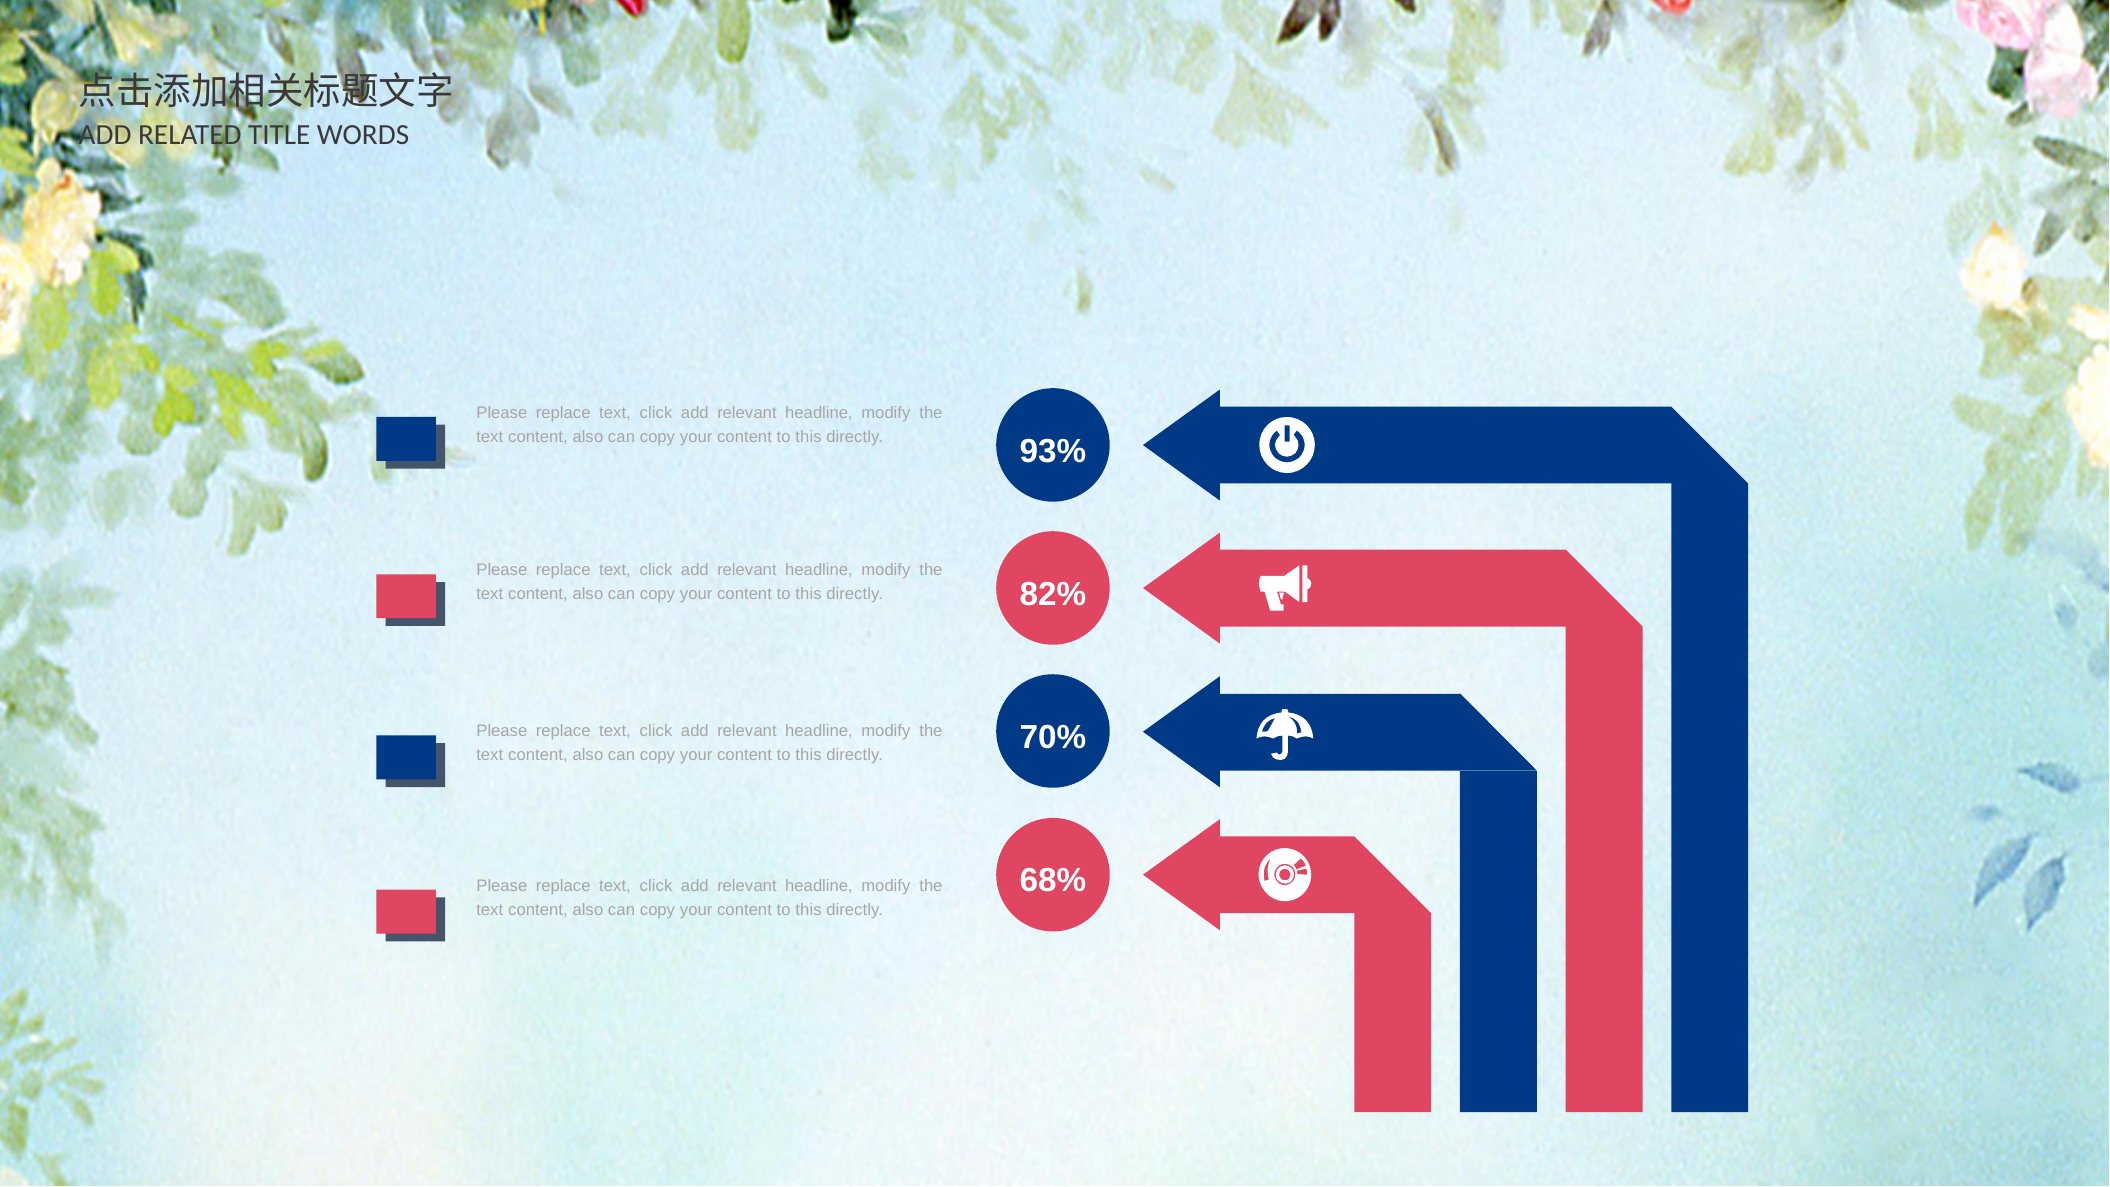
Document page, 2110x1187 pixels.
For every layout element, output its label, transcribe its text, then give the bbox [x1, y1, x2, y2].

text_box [376, 735, 446, 788]
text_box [376, 574, 446, 626]
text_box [376, 889, 446, 942]
text_box Please replace text, click add relevant headline, modify the text content, also can copy your content to this directly. [461, 863, 959, 926]
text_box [1142, 389, 1749, 1112]
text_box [376, 416, 446, 469]
text_box Please replace text, click add relevant headline, modify the text content, also can copy your content to this directly. [461, 547, 959, 611]
text_box ADD RELATED TITLE WORDS [62, 107, 426, 159]
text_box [996, 674, 1110, 788]
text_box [1142, 819, 1432, 1112]
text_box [996, 531, 1110, 645]
picture [0, 0, 2109, 1186]
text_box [996, 388, 1110, 502]
text_box Please replace text, click add relevant headline, modify the text content, also can copy your content to this directly. [461, 390, 959, 453]
text_box 点击添加相关标题文字 [62, 59, 470, 121]
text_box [996, 817, 1110, 932]
text_box Please replace text, click add relevant headline, modify the text content, also can copy your content to this directly. [461, 708, 959, 772]
